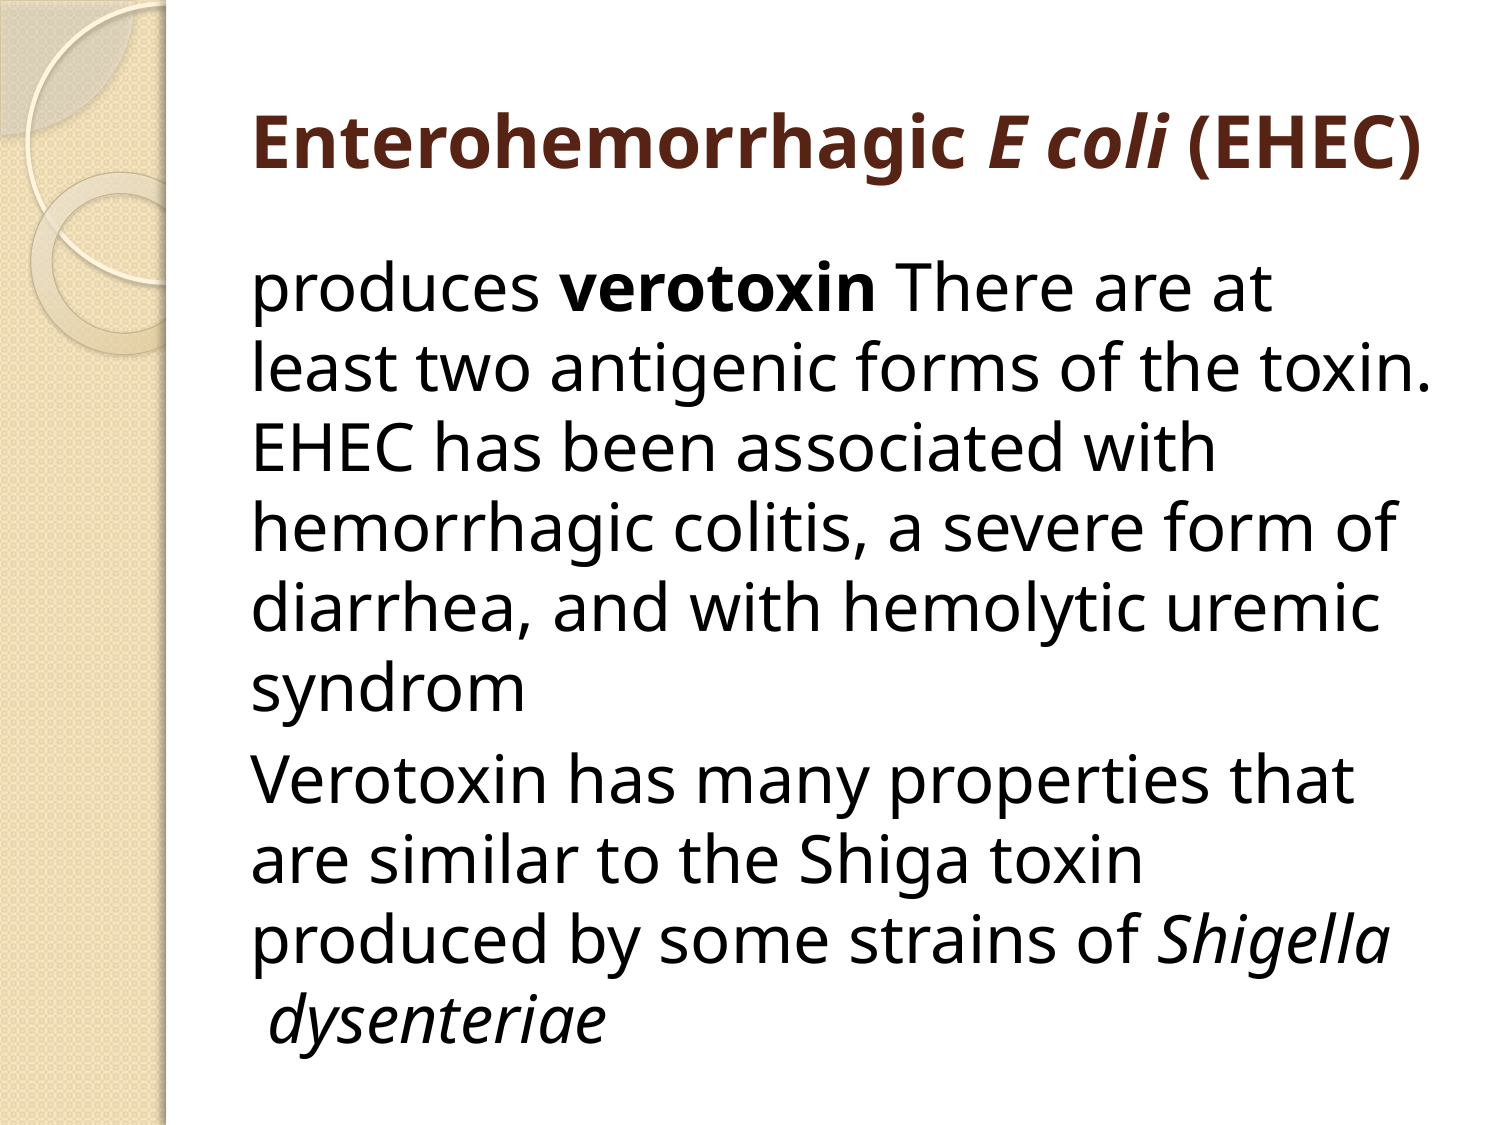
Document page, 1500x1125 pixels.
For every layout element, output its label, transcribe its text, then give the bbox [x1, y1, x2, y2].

list produces verotoxin There are at least two antigenic forms of the toxin. EHEC has been associated with hemorrhagic colitis, a severe form of diarrhea, and with hemolytic uremic syndrom Verotoxin has many properties that are similar to the Shiga toxin produced by some strains of Shigella dysenteriae [235, 237, 1466, 1025]
title Enterohemorrhagic E coli (EHEC) [235, 45, 1466, 233]
